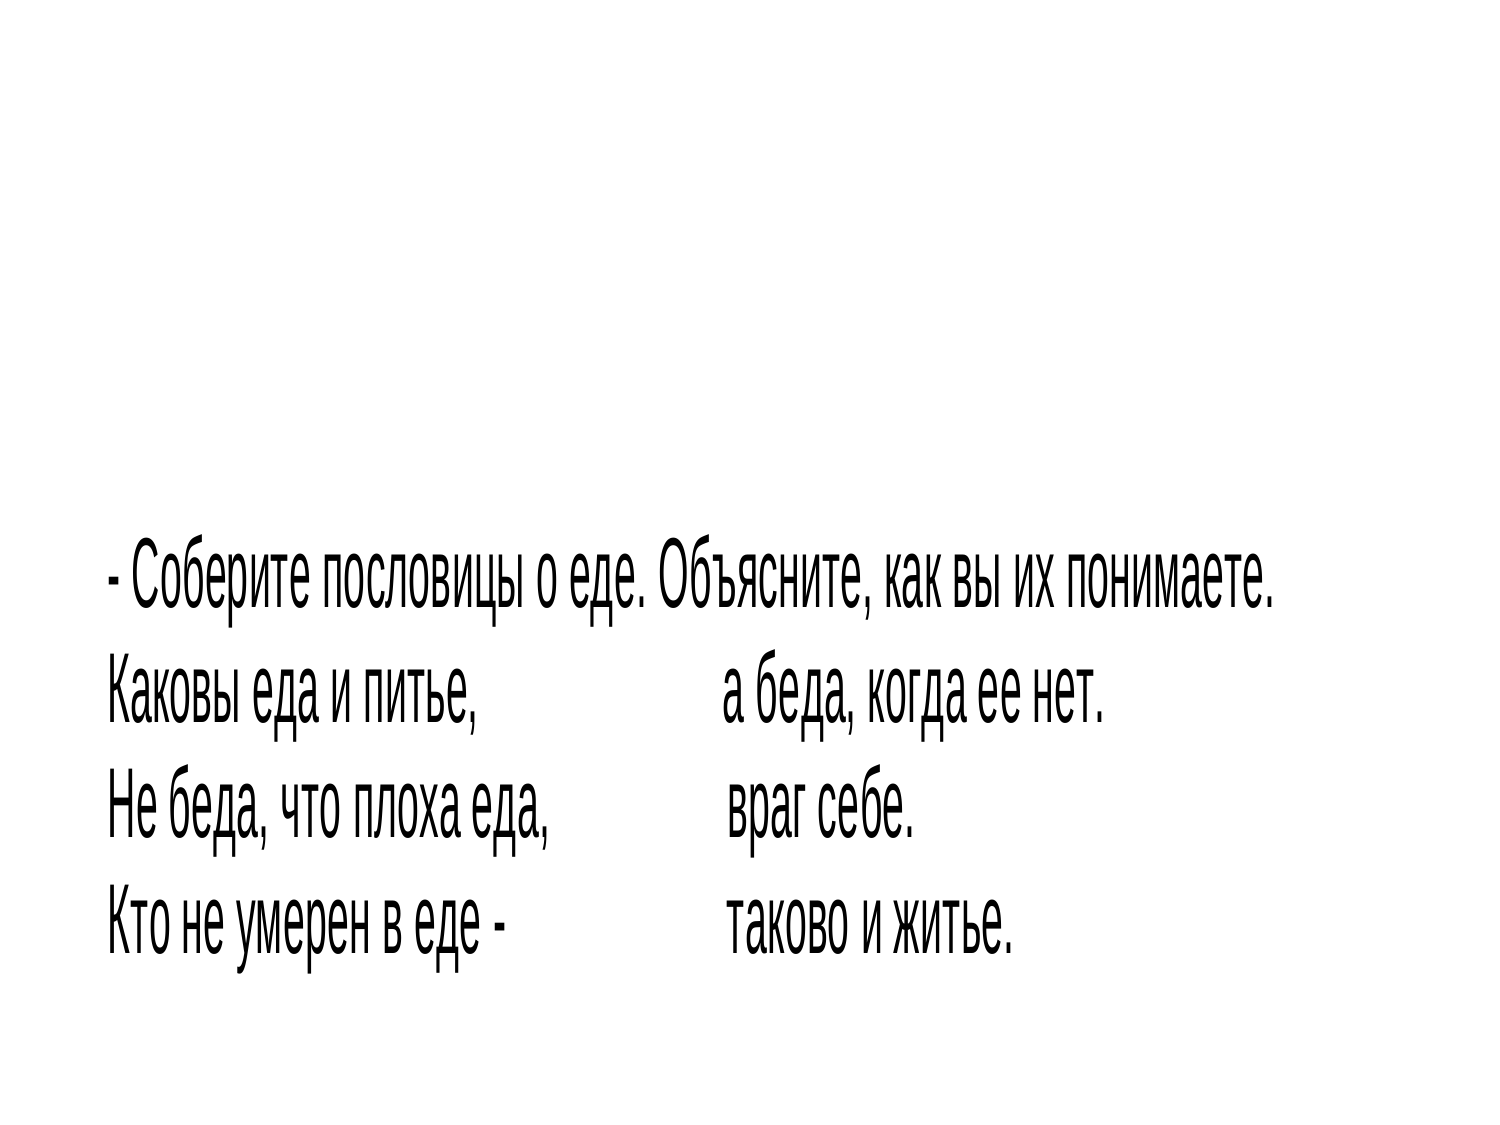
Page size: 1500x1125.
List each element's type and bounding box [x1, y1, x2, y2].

list [64, 514, 1389, 977]
